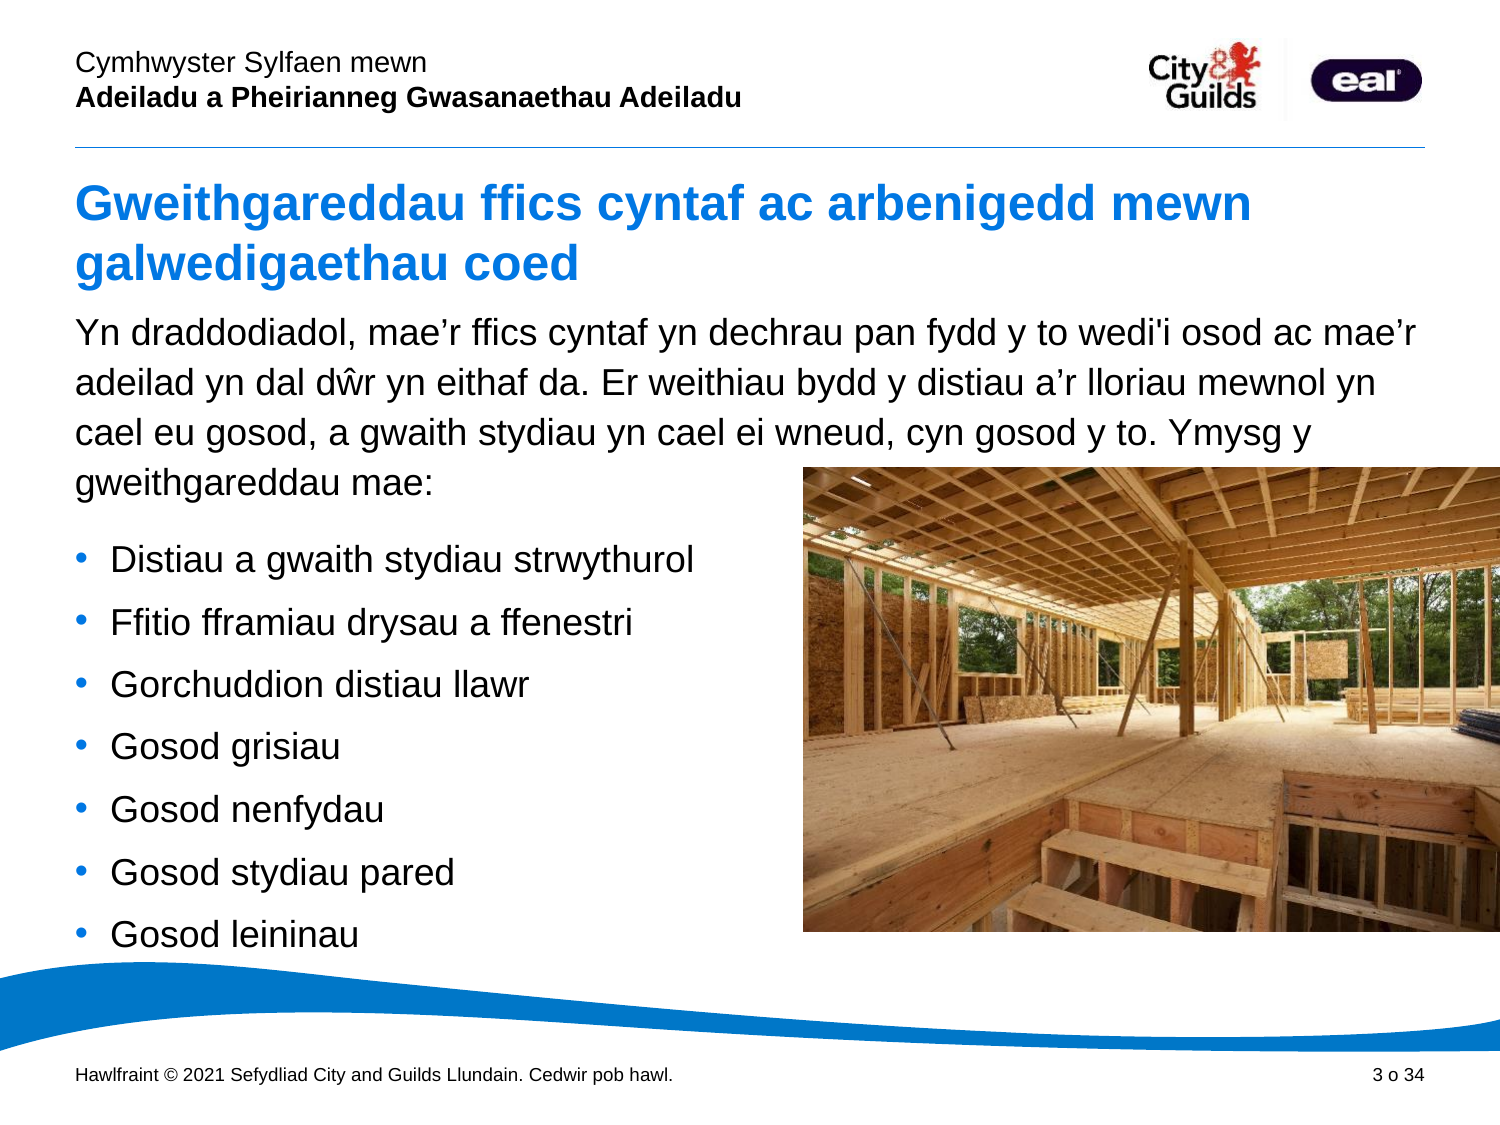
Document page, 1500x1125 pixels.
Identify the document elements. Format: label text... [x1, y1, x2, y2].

list Yn draddodiadol, mae’r ffics cyntaf yn dechrau pan fydd y to wedi'i osod ac mae’r adeilad yn dal dŵr yn eithaf da. Er weithiau bydd y distiau a’r lloriau mewnol yn cael eu gosod, a gwaith stydiau yn cael ei wneud, cyn gosod y to. Ymysg y gweithgareddau mae: Distiau a gwaith stydiau strwythurol Ffitio fframiau drysau a ffenestri Gorchuddion distiau llawr Gosod grisiau Gosod nenfydau Gosod stydiau pared Gosod leininau [74, 302, 1425, 1033]
picture [802, 467, 1500, 933]
title Gweithgareddau ffics cyntaf ac arbenigedd mewn galwedigaethau coed [74, 170, 1425, 234]
picture [1149, 38, 1422, 121]
